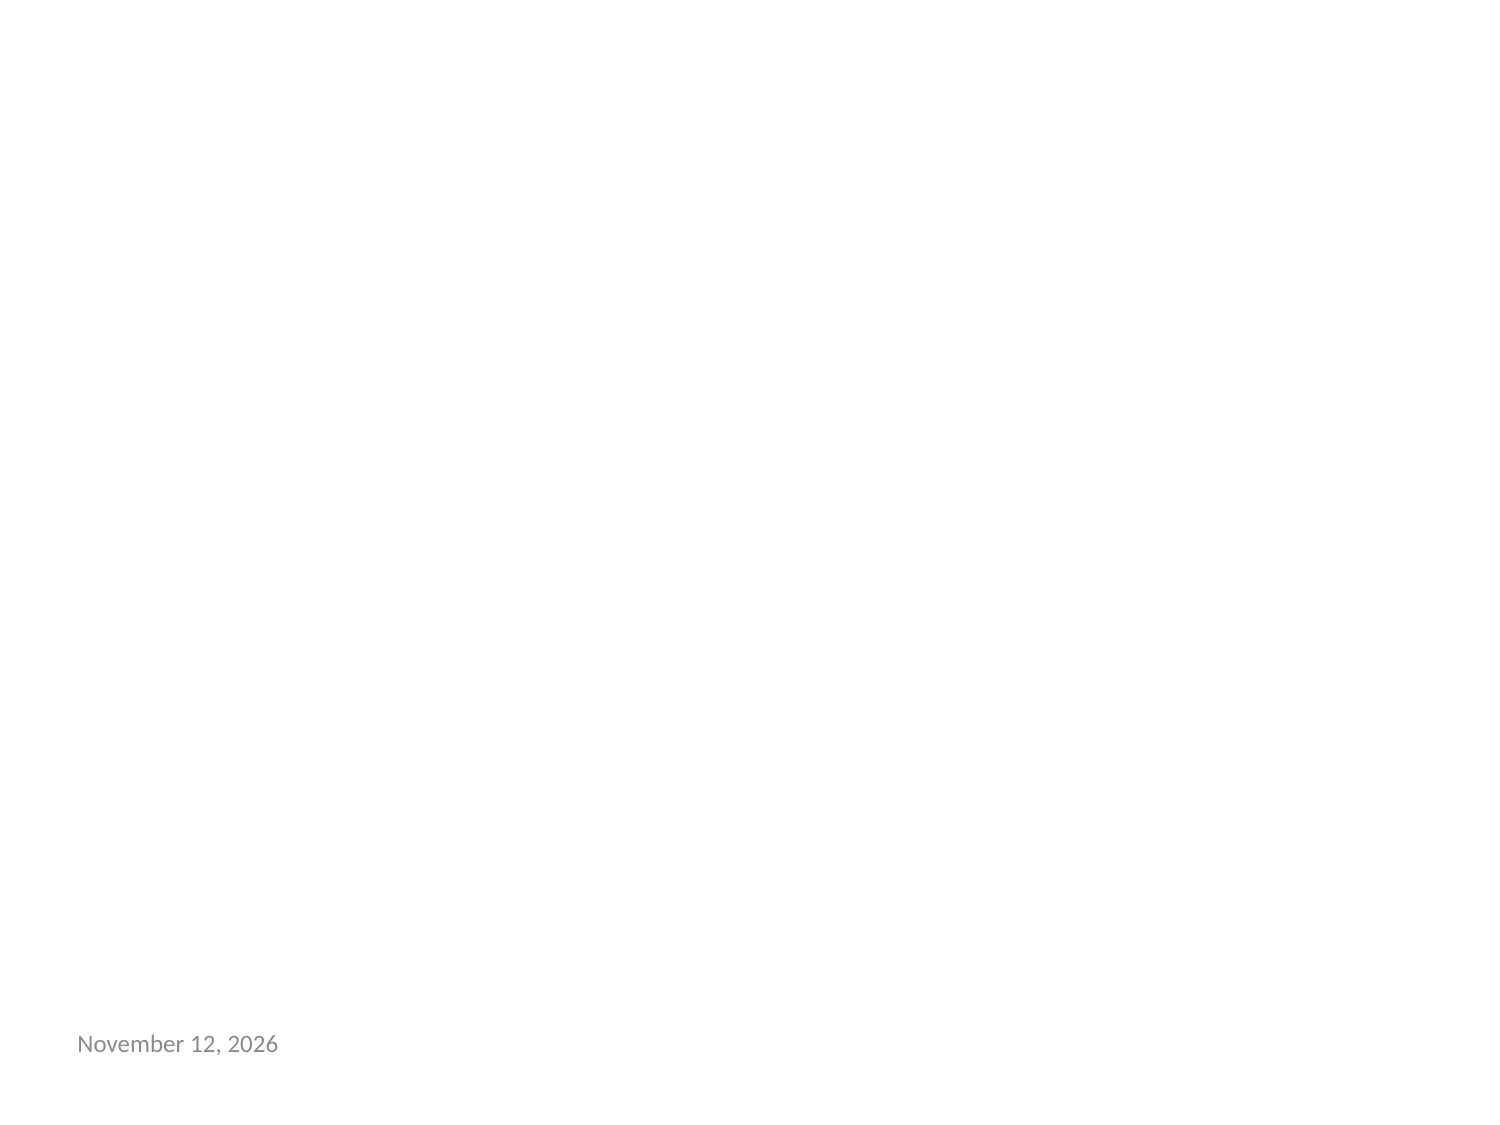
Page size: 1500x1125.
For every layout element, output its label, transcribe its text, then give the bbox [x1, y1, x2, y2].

text_box June 21 [62, 1012, 413, 1073]
